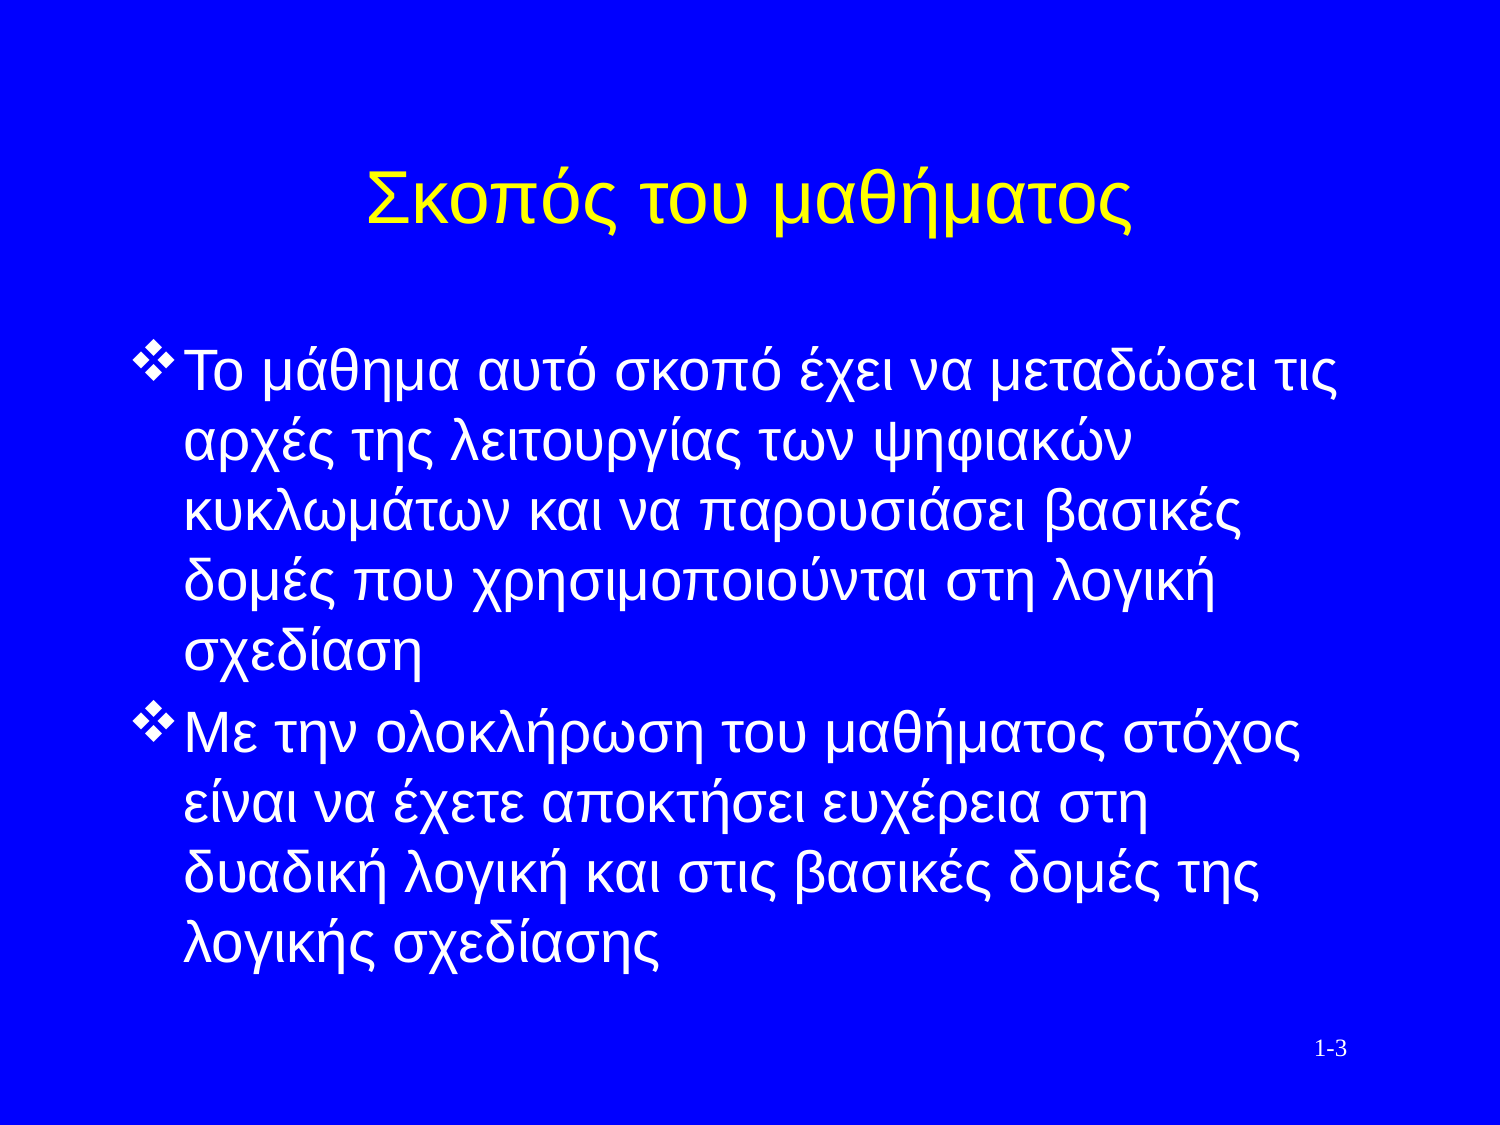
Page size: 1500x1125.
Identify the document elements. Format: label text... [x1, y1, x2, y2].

title Σκοπός του μαθήματος [112, 99, 1388, 288]
list Το μάθημα αυτό σκοπό έχει να μεταδώσει τις αρχές της λειτουργίας των ψηφιακών κυκλωμάτων και να παρουσιάσει βασικές δομές που χρησιμοποιούνται στη λογική σχεδίαση Με την ολοκλήρωση του μαθήματος στόχος είναι να έχετε αποκτήσει ευχέρεια στη δυαδική λογική και στις βασικές δομές της λογικής σχεδίασης [112, 324, 1388, 1001]
